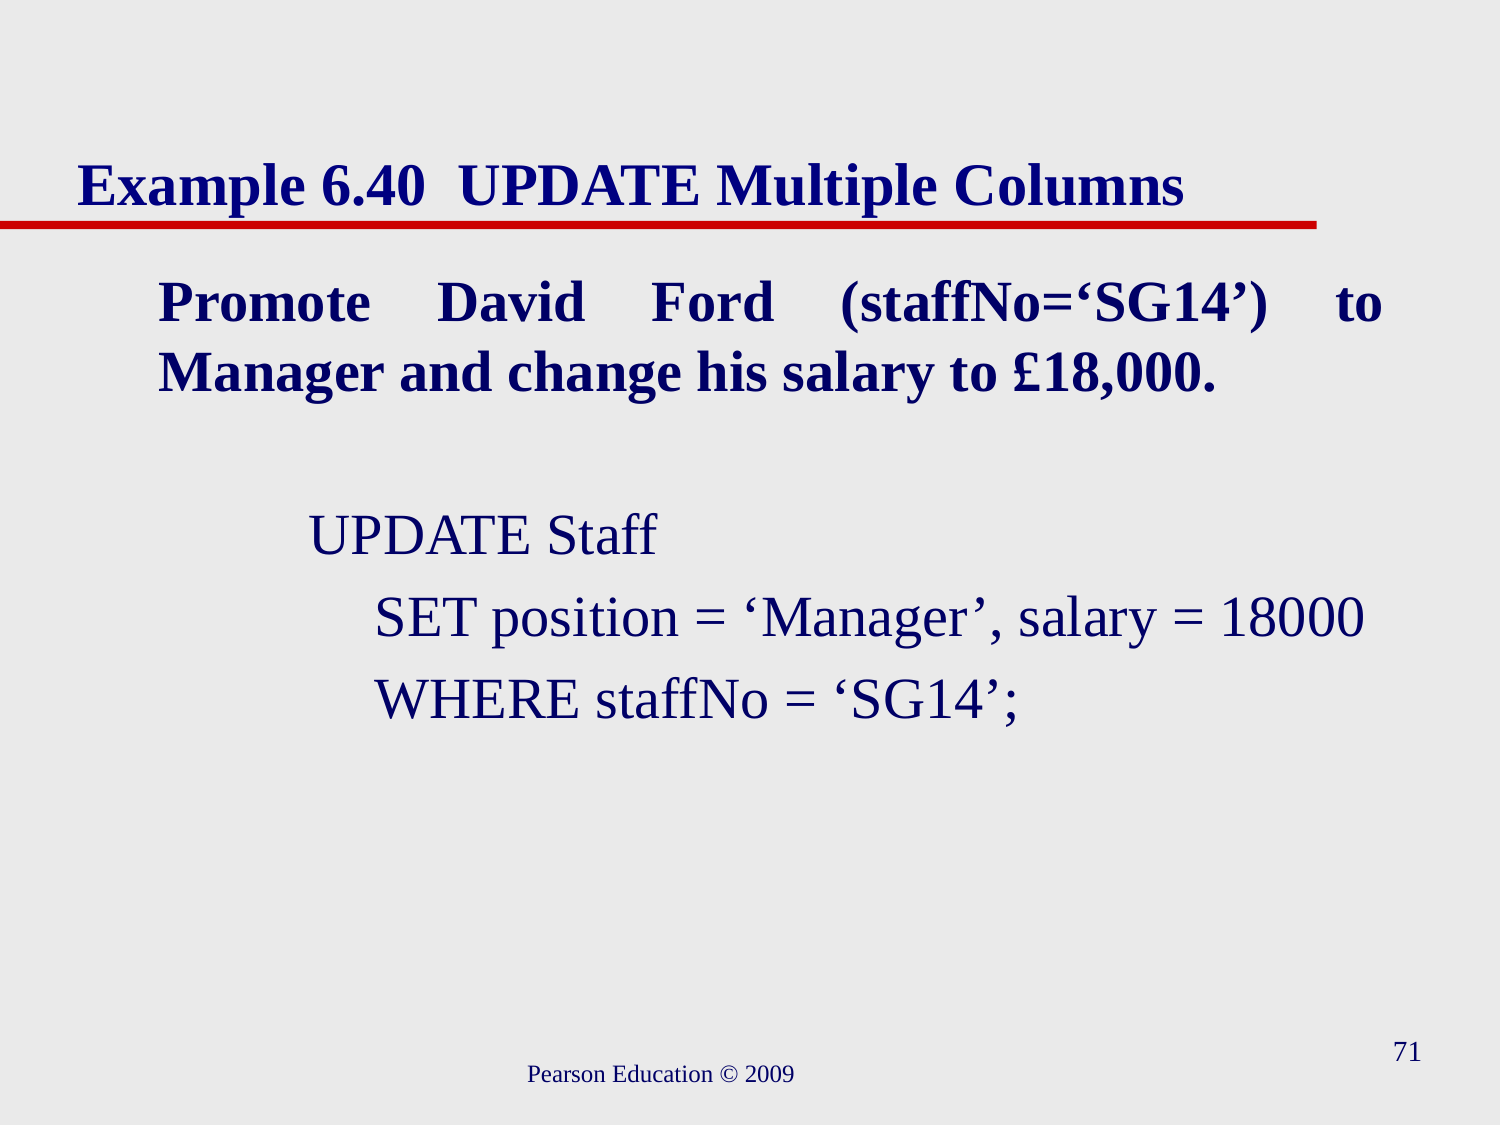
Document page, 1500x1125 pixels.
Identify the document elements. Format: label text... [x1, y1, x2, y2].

slide_number 71 [1124, 1012, 1438, 1088]
list Promote David Ford (staffNo=‘SG14’) to Manager and change his salary to £18,000. UPDATE Staff SET position = ‘Manager’, salary = 18000 WHERE staffNo = ‘SG14’; [87, 255, 1400, 931]
text_box Pearson Education © 2009 [512, 1050, 1038, 1095]
title Example 6.40 UPDATE Multiple Columns [62, 43, 1338, 226]
